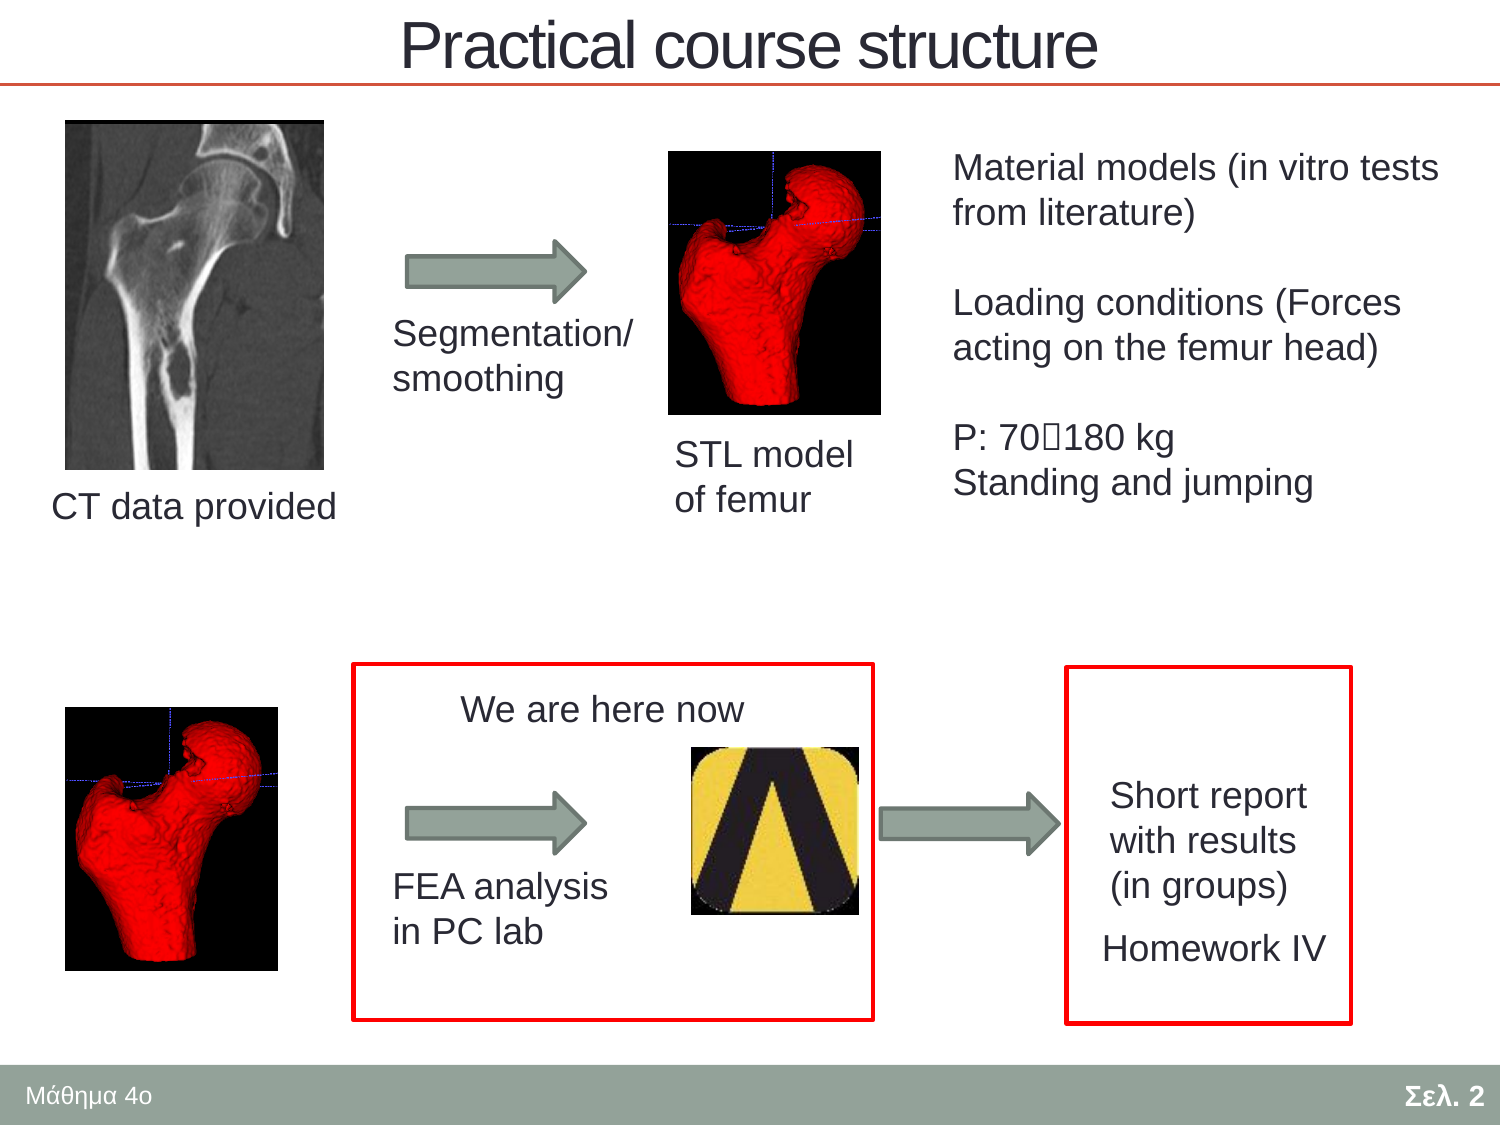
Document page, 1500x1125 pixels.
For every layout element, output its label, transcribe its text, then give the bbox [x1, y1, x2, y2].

picture [64, 120, 324, 470]
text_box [64, 707, 350, 972]
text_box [882, 763, 1063, 916]
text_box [353, 663, 874, 1021]
text_box CT data provided [36, 475, 353, 535]
text_box Material models (in vitro tests from literature) Loading conditions (Forces acting on the femur head) P: 70180 kg Standing and jumping [938, 135, 1455, 511]
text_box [375, 151, 881, 529]
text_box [1066, 666, 1352, 1024]
title Practical course structure [0, 0, 1500, 85]
slide_number Σελ. 2 [1250, 1068, 1500, 1122]
